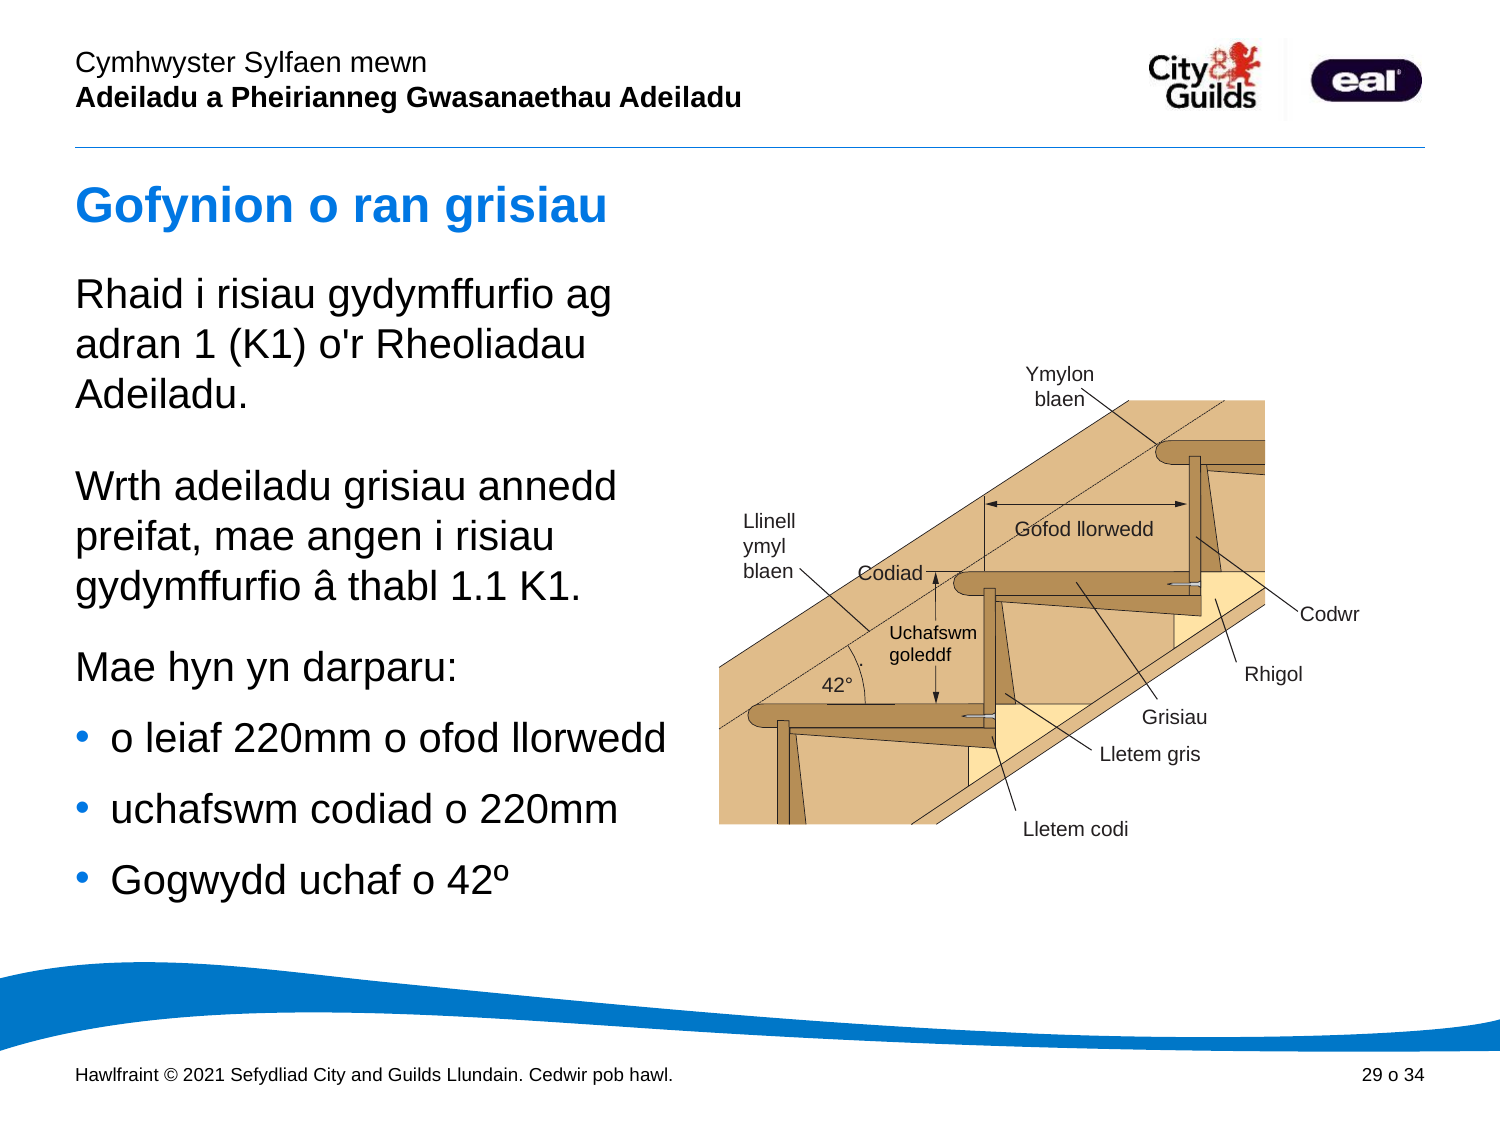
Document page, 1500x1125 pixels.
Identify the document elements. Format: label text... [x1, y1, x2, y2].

picture [1149, 38, 1422, 121]
text_box Ymylon blaen [986, 353, 1121, 386]
title Gofynion o ran grisiau [74, 172, 1426, 236]
list Rhaid i risiau gydymffurfio ag adran 1 (K1) o'r Rheoliadau Adeiladu. Wrth adeiladu grisiau annedd preifat, mae angen i risiau gydymffurfio â thabl 1.1 K1. Mae hyn yn darparu: o leiaf 220mm o ofod llorwedd uchafswm codiad o 220mm Gogwydd uchaf o 42º [74, 266, 668, 953]
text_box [718, 388, 1389, 841]
